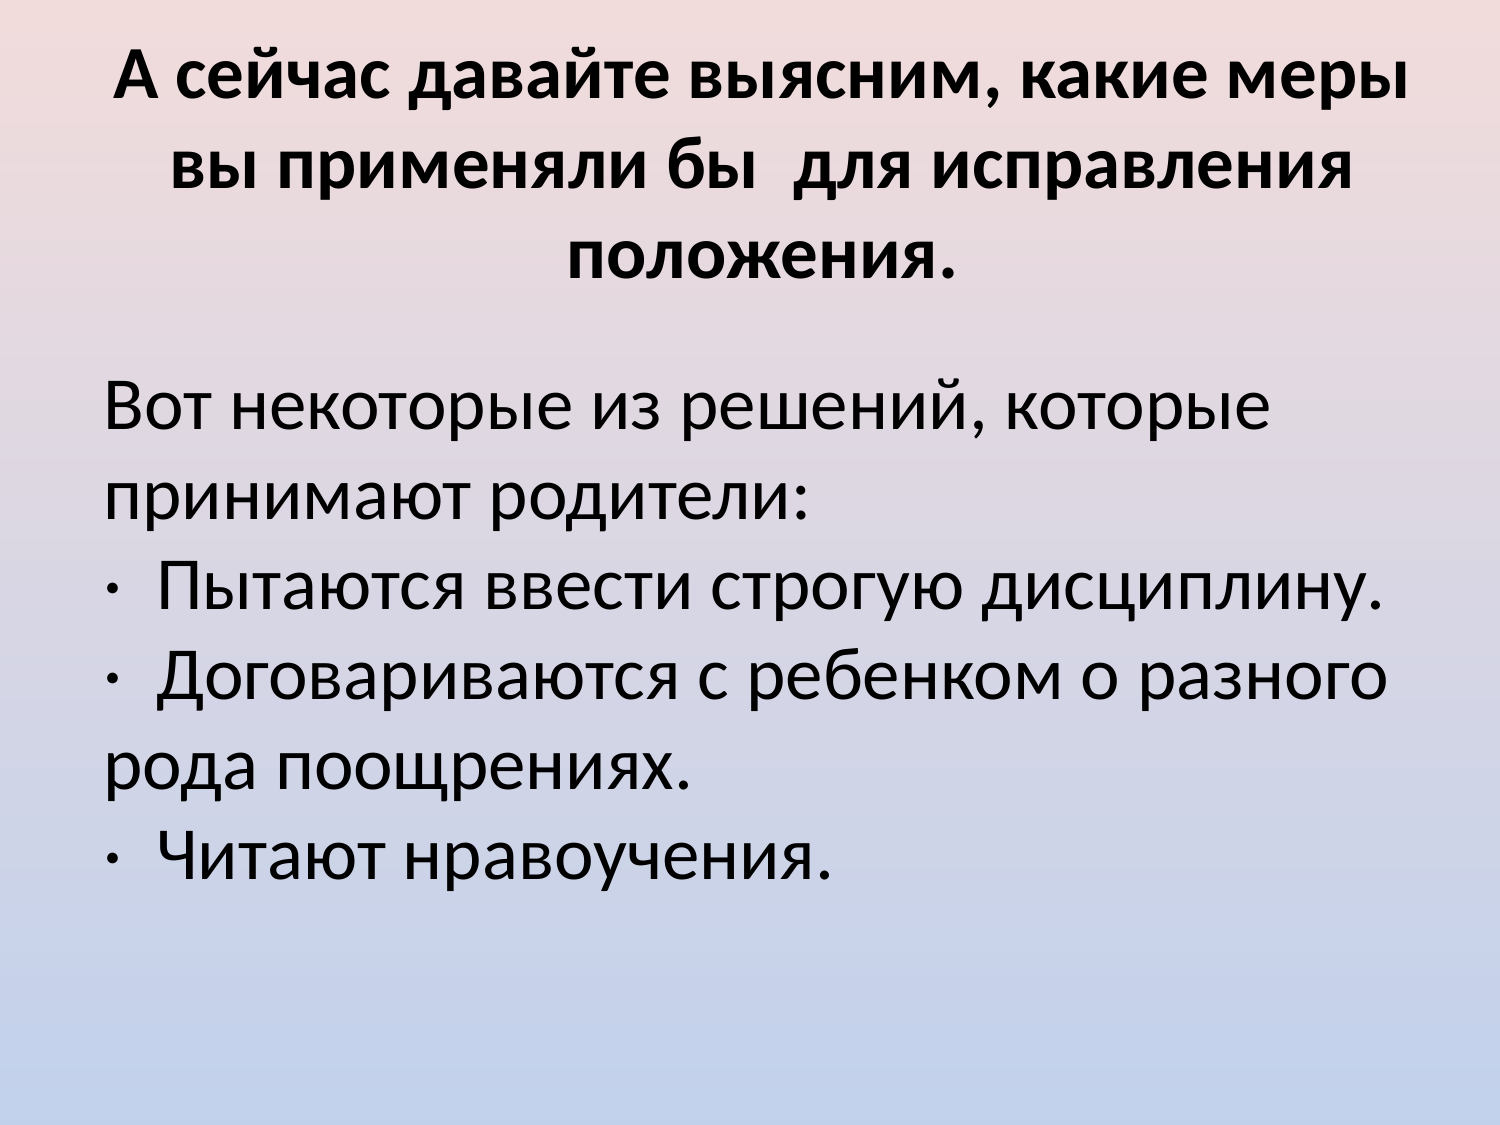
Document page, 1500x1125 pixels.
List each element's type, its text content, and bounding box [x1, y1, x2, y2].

text_box Вот некоторые из решений, которые принимают родители: · Пытаются ввести строгую дисциплину. · Договариваются с ребенком о разного рода поощрениях. · Читают нравоучения. [88, 346, 1424, 902]
title А сейчас давайте выясним, какие меры вы применяли бы для исправления положения. [88, 42, 1437, 276]
